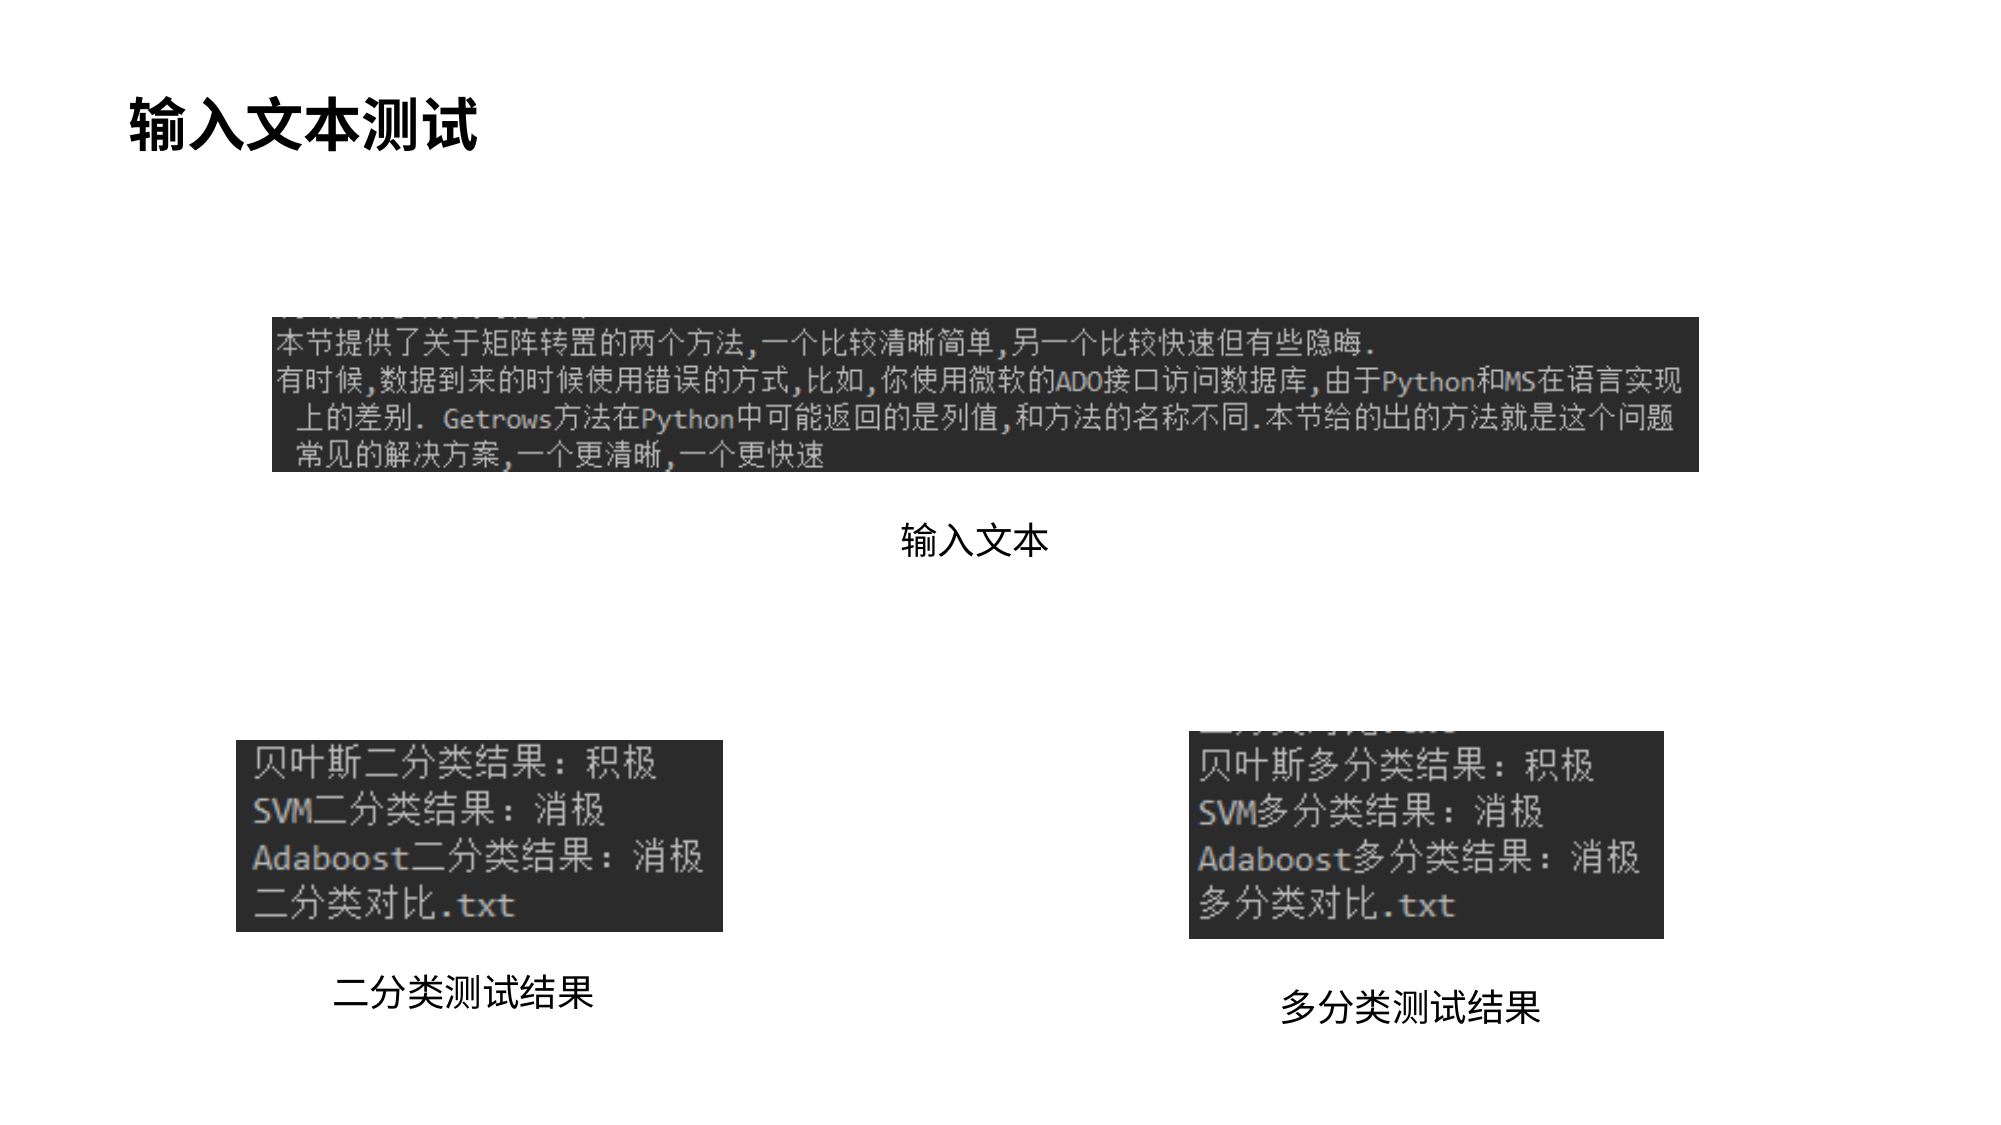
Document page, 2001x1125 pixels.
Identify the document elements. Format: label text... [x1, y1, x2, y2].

title 输入文本测试 [114, 12, 1886, 167]
picture [1189, 731, 1665, 939]
picture [272, 317, 1699, 472]
text_box 输入文本 [668, 487, 1282, 570]
text_box 二分类测试结果 [156, 938, 771, 1021]
picture [236, 740, 723, 932]
text_box 多分类测试结果 [1104, 954, 1718, 1037]
